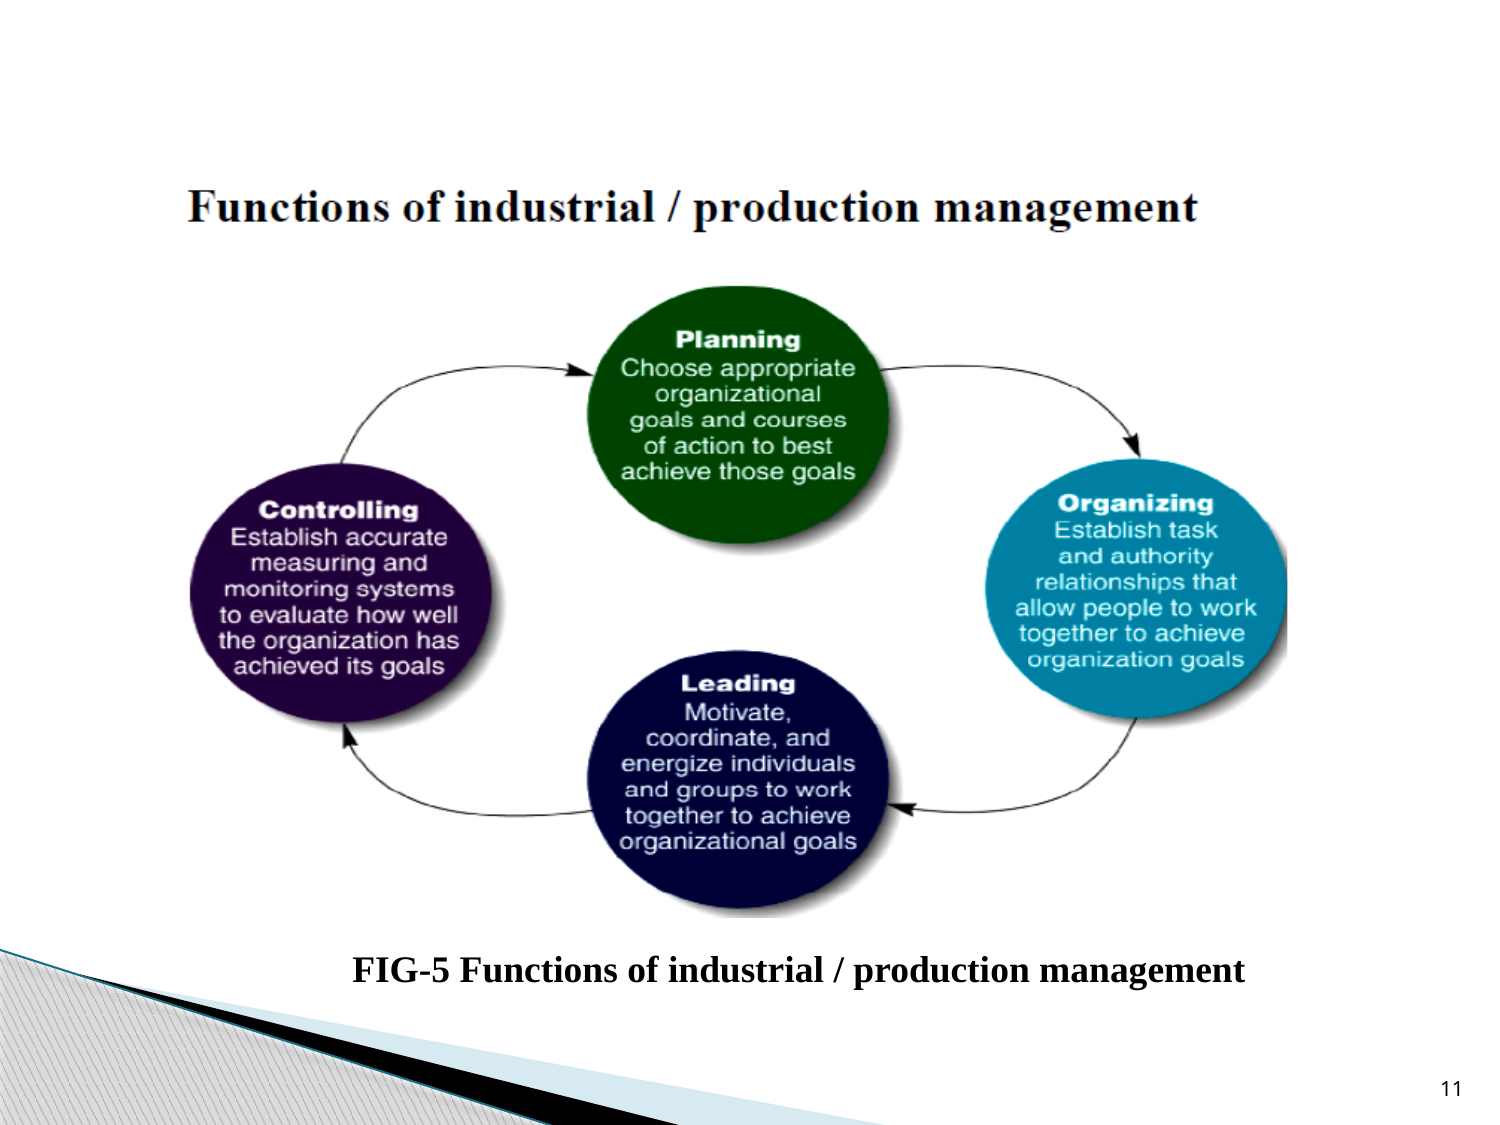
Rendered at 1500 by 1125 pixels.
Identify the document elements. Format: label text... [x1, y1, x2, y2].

slide_number 11 [1418, 1051, 1479, 1112]
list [149, 174, 1288, 918]
text_box FIG-5 Functions of industrial / production management [337, 937, 1400, 998]
